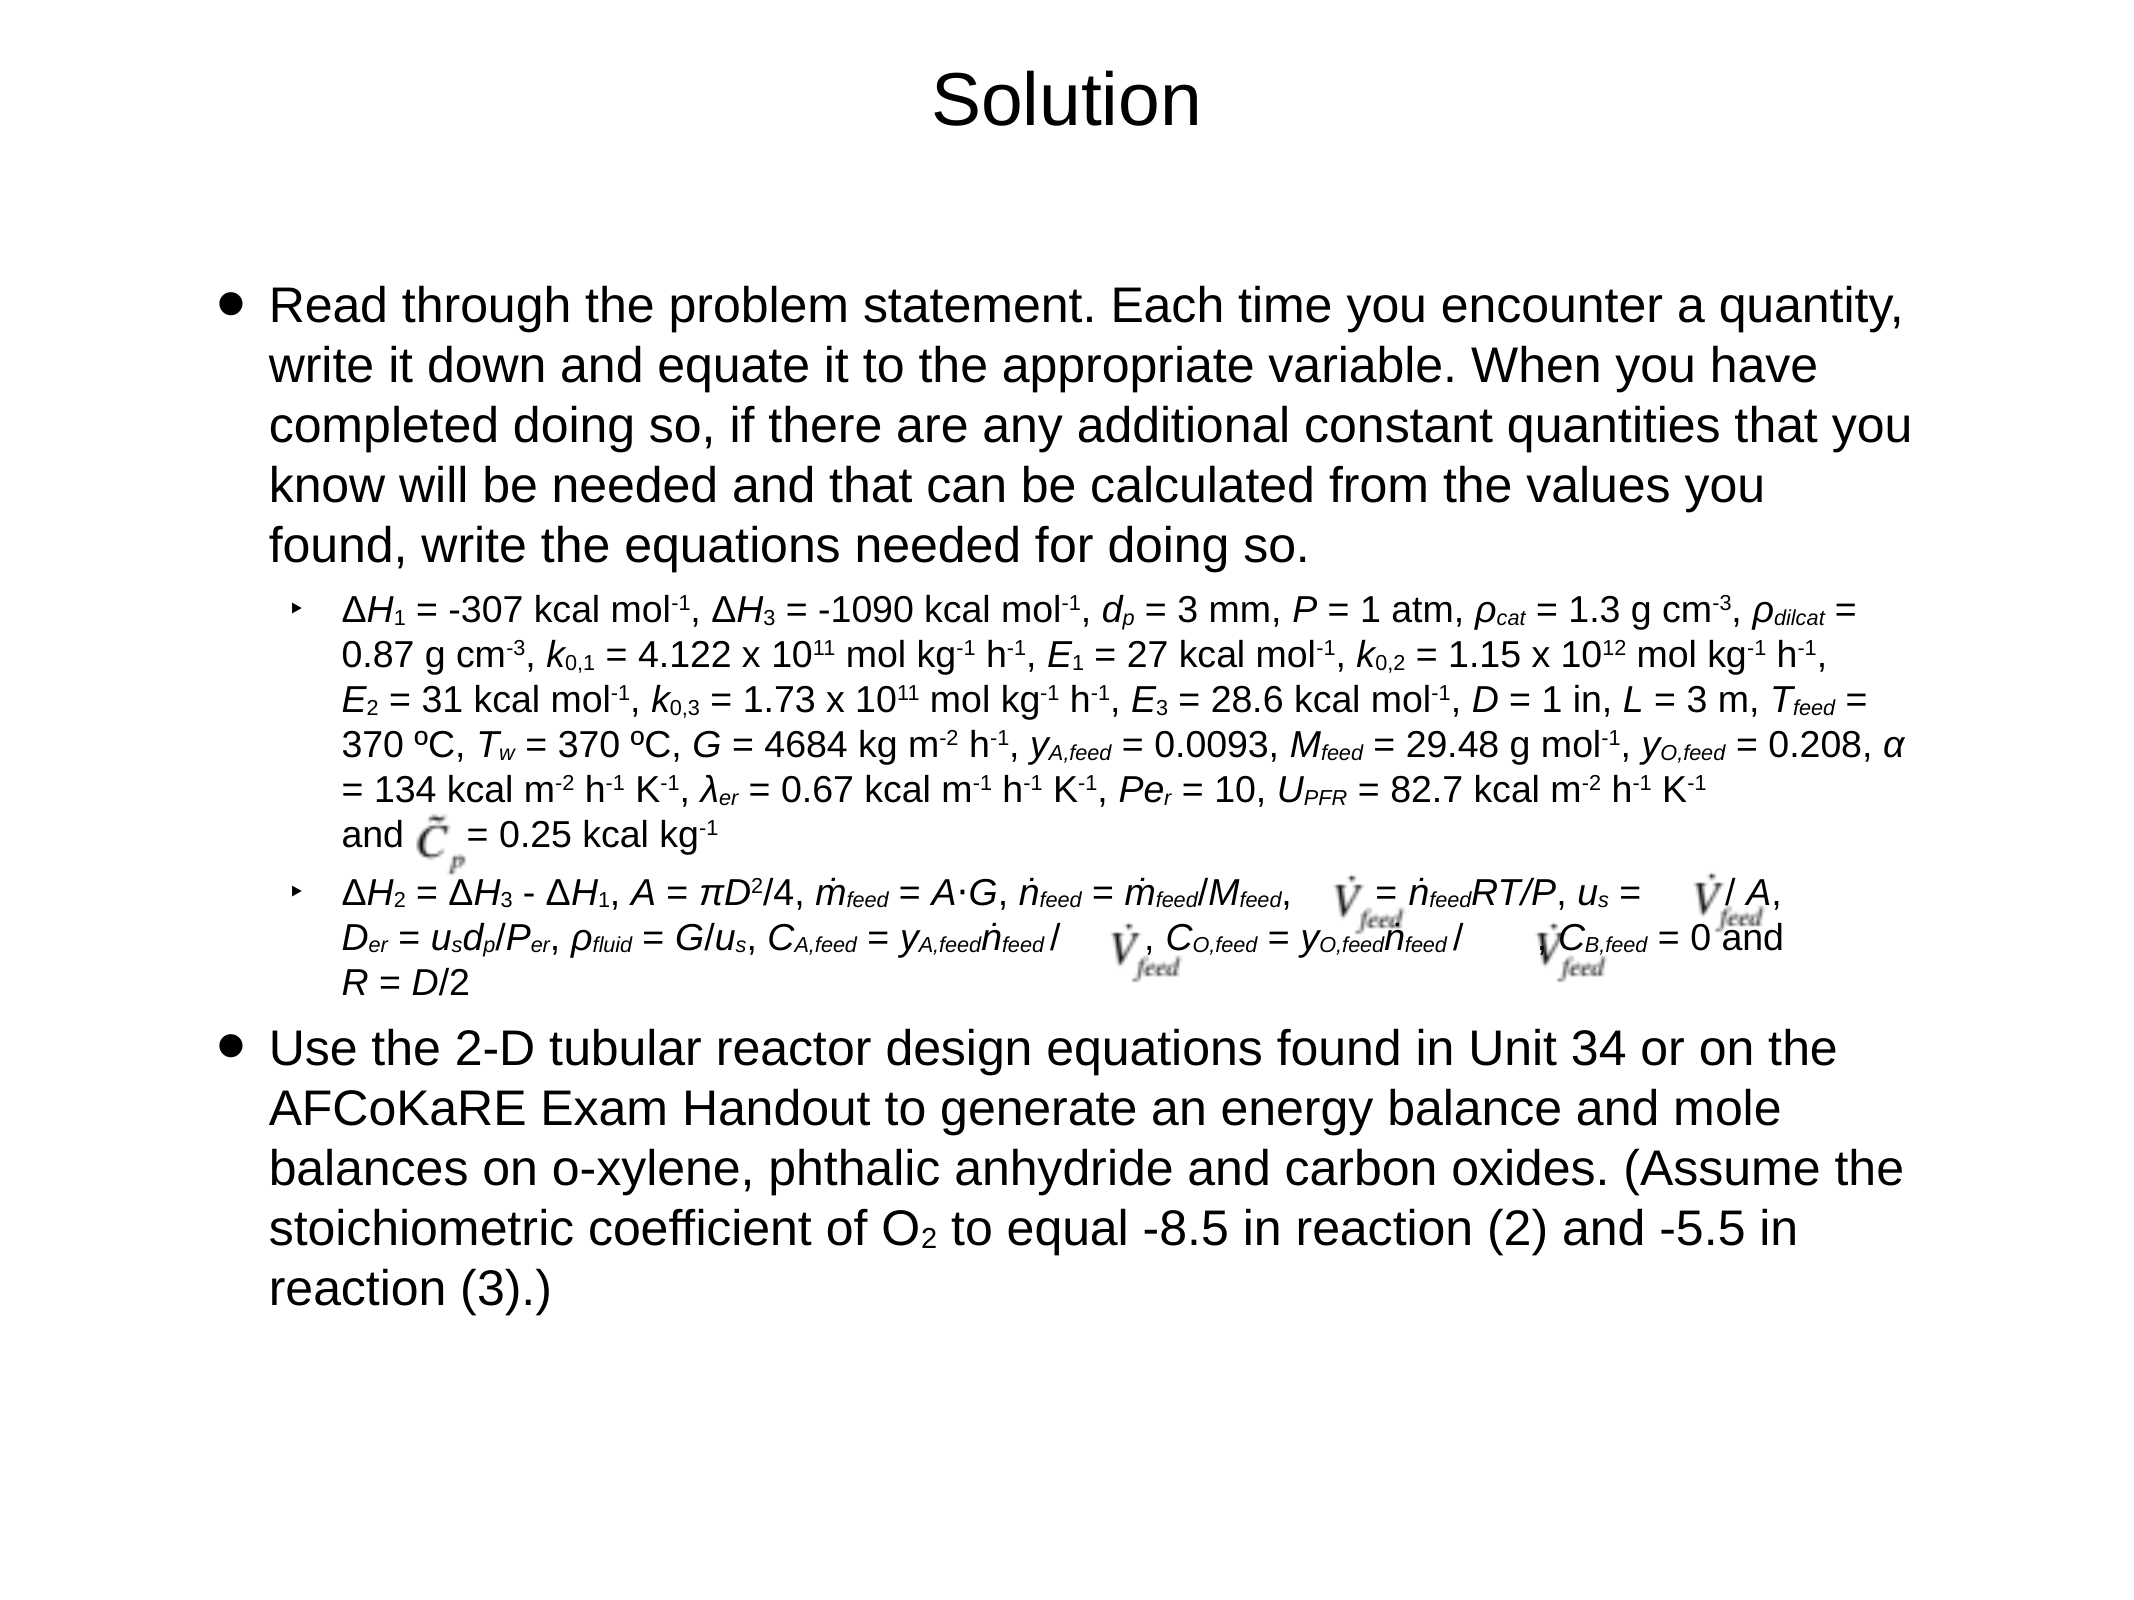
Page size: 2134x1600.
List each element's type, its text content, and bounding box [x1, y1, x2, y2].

picture [1328, 866, 1411, 938]
title Solution [208, 41, 1925, 250]
picture [1105, 914, 1188, 986]
picture [412, 807, 469, 878]
list Read through the problem statement. Each time you encounter a quantity, write it down and equate it to the appropriate variable. When you have completed doing so, if there are any additional constant quantities that you know will be needed and that can be calculated from the values you found, write the equations needed for doing so. ΔH1 = -307 kcal mol-1, ΔH3 = -1090 kcal mol-1, dp = 3 mm, P = 1 atm, ρcat = 1.3 g cm-3, ρdilcat = 0.87 g cm-3, k0,1 = 4.122 x 1011 mol kg-1 h-1, E1 = 27 kcal mol-1, k0,2 = 1.15 x 1012 mol kg-1 h-1, E2 = 31 kcal mol-1, k0,3 = 1.73 x 1011 mol kg-1 h-1, E3 = 28.6 kcal mol-1, D = 1 in, L = 3 m, Tfeed = 370 ºC, Tw = 370 ºC, G = 4684 kg m-2 h-1, yA,feed = 0.0093, Mfeed = 29.48 g mol-1, yO,feed = 0.208, α = 134 kcal m-2 h-1 K-1, λer = 0.67 kcal m-1 h-1 K-1, Per = 10, UPFR = 82.7 kcal m-2 h-1 K-1 and = 0.25 kcal kg-1 ΔH2 = ΔH3 - ΔH1, A = πD2/4, ṁfeed = A⋅G, ṅfeed = ṁfeed/Mfeed, = ṅfeedRT/P, us = / A, Der = usdp/Per, ρfluid = G/us, CA,feed = yA,feedṅfeed / , CO,feed = yO,feedṅfeed / , CB,feed = 0 and R = D/2 Use the 2-D tubular reactor design equations found in Unit 34 or on the AFCoKaRE Exam Handout to generate an energy balance and mole balances on o-xylene, phthalic anhydride and carbon oxides. (Assume the stoichiometric coefficient of O2 to equal -8.5 in reaction (2) and -5.5 in reaction (3).) [208, 264, 1925, 1463]
picture [1530, 914, 1613, 986]
picture [1689, 864, 1771, 936]
